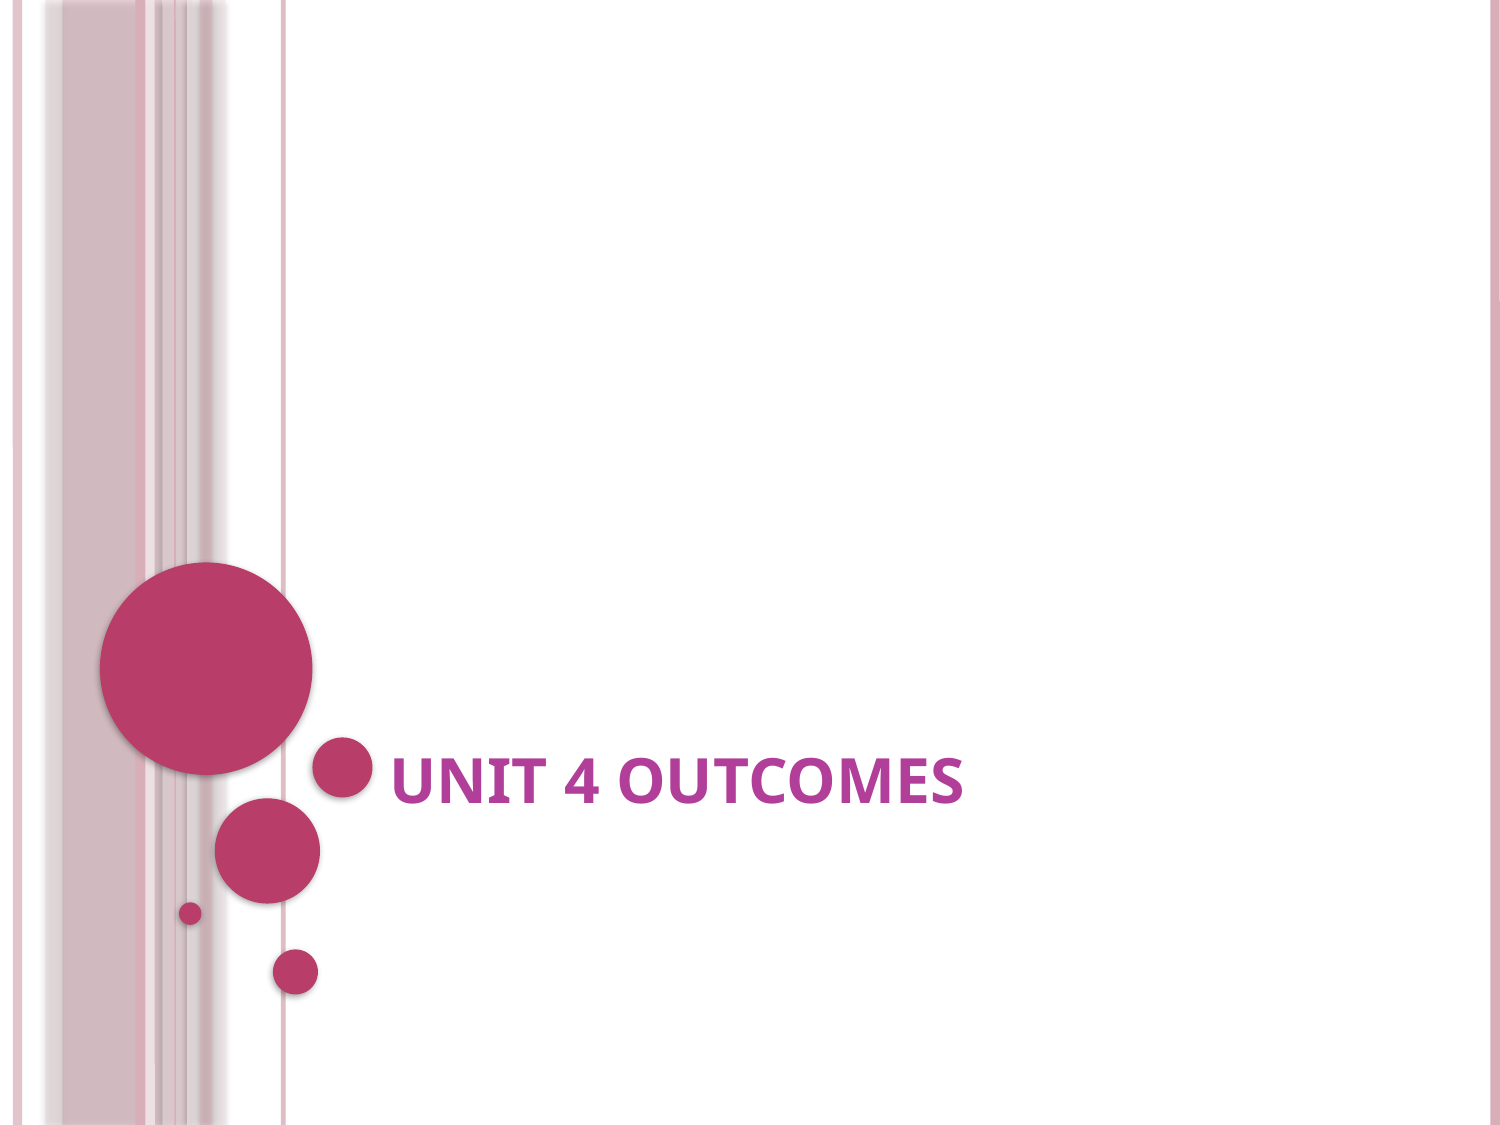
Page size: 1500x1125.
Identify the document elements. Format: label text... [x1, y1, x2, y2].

title Unit 4 Outcomes [375, 512, 1388, 824]
